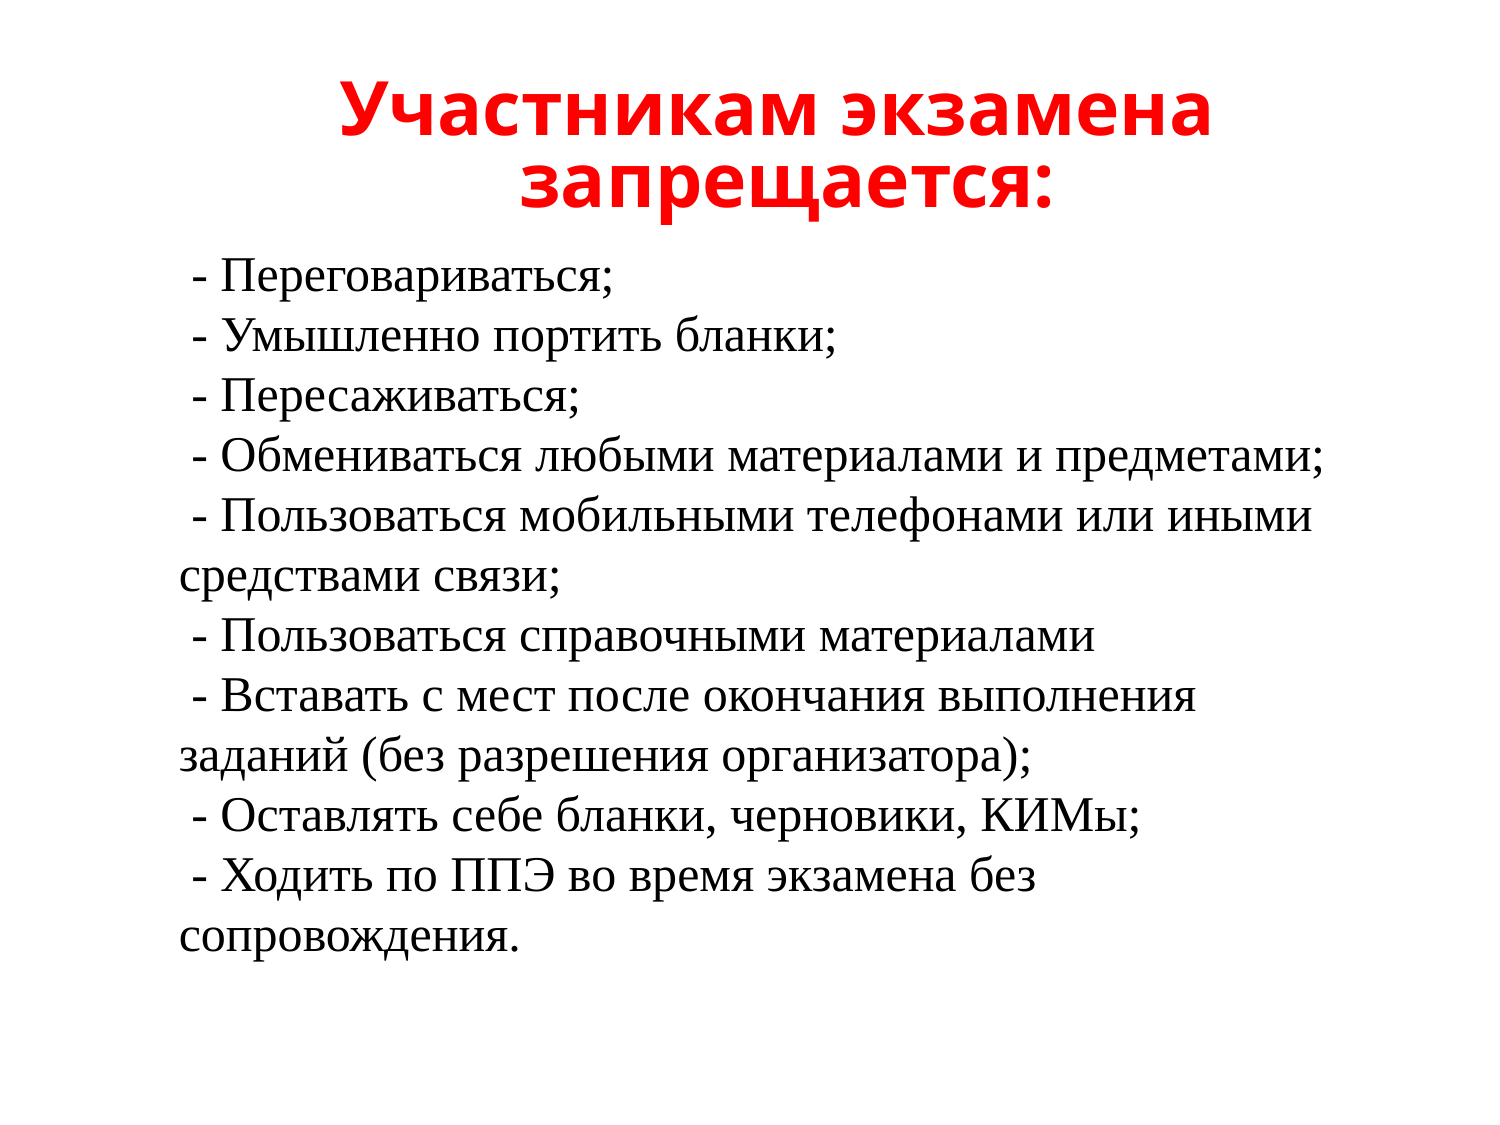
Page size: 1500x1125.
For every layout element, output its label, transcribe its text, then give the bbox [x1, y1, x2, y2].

text_box Участникам экзамена запрещается: [246, 70, 1310, 229]
text_box - Переговариваться; - Умышленно портить бланки; - Пересаживаться; - Обмениваться любыми материалами и предметами; - Пользоваться мобильными телефонами или иными средствами связи; - Пользоваться справочными материалами - Вставать с мест после окончания выполнения заданий (без разрешения организатора); - Оставлять себе бланки, черновики, КИМы; - Ходить по ППЭ во время экзамена без сопровождения. [164, 234, 1367, 970]
